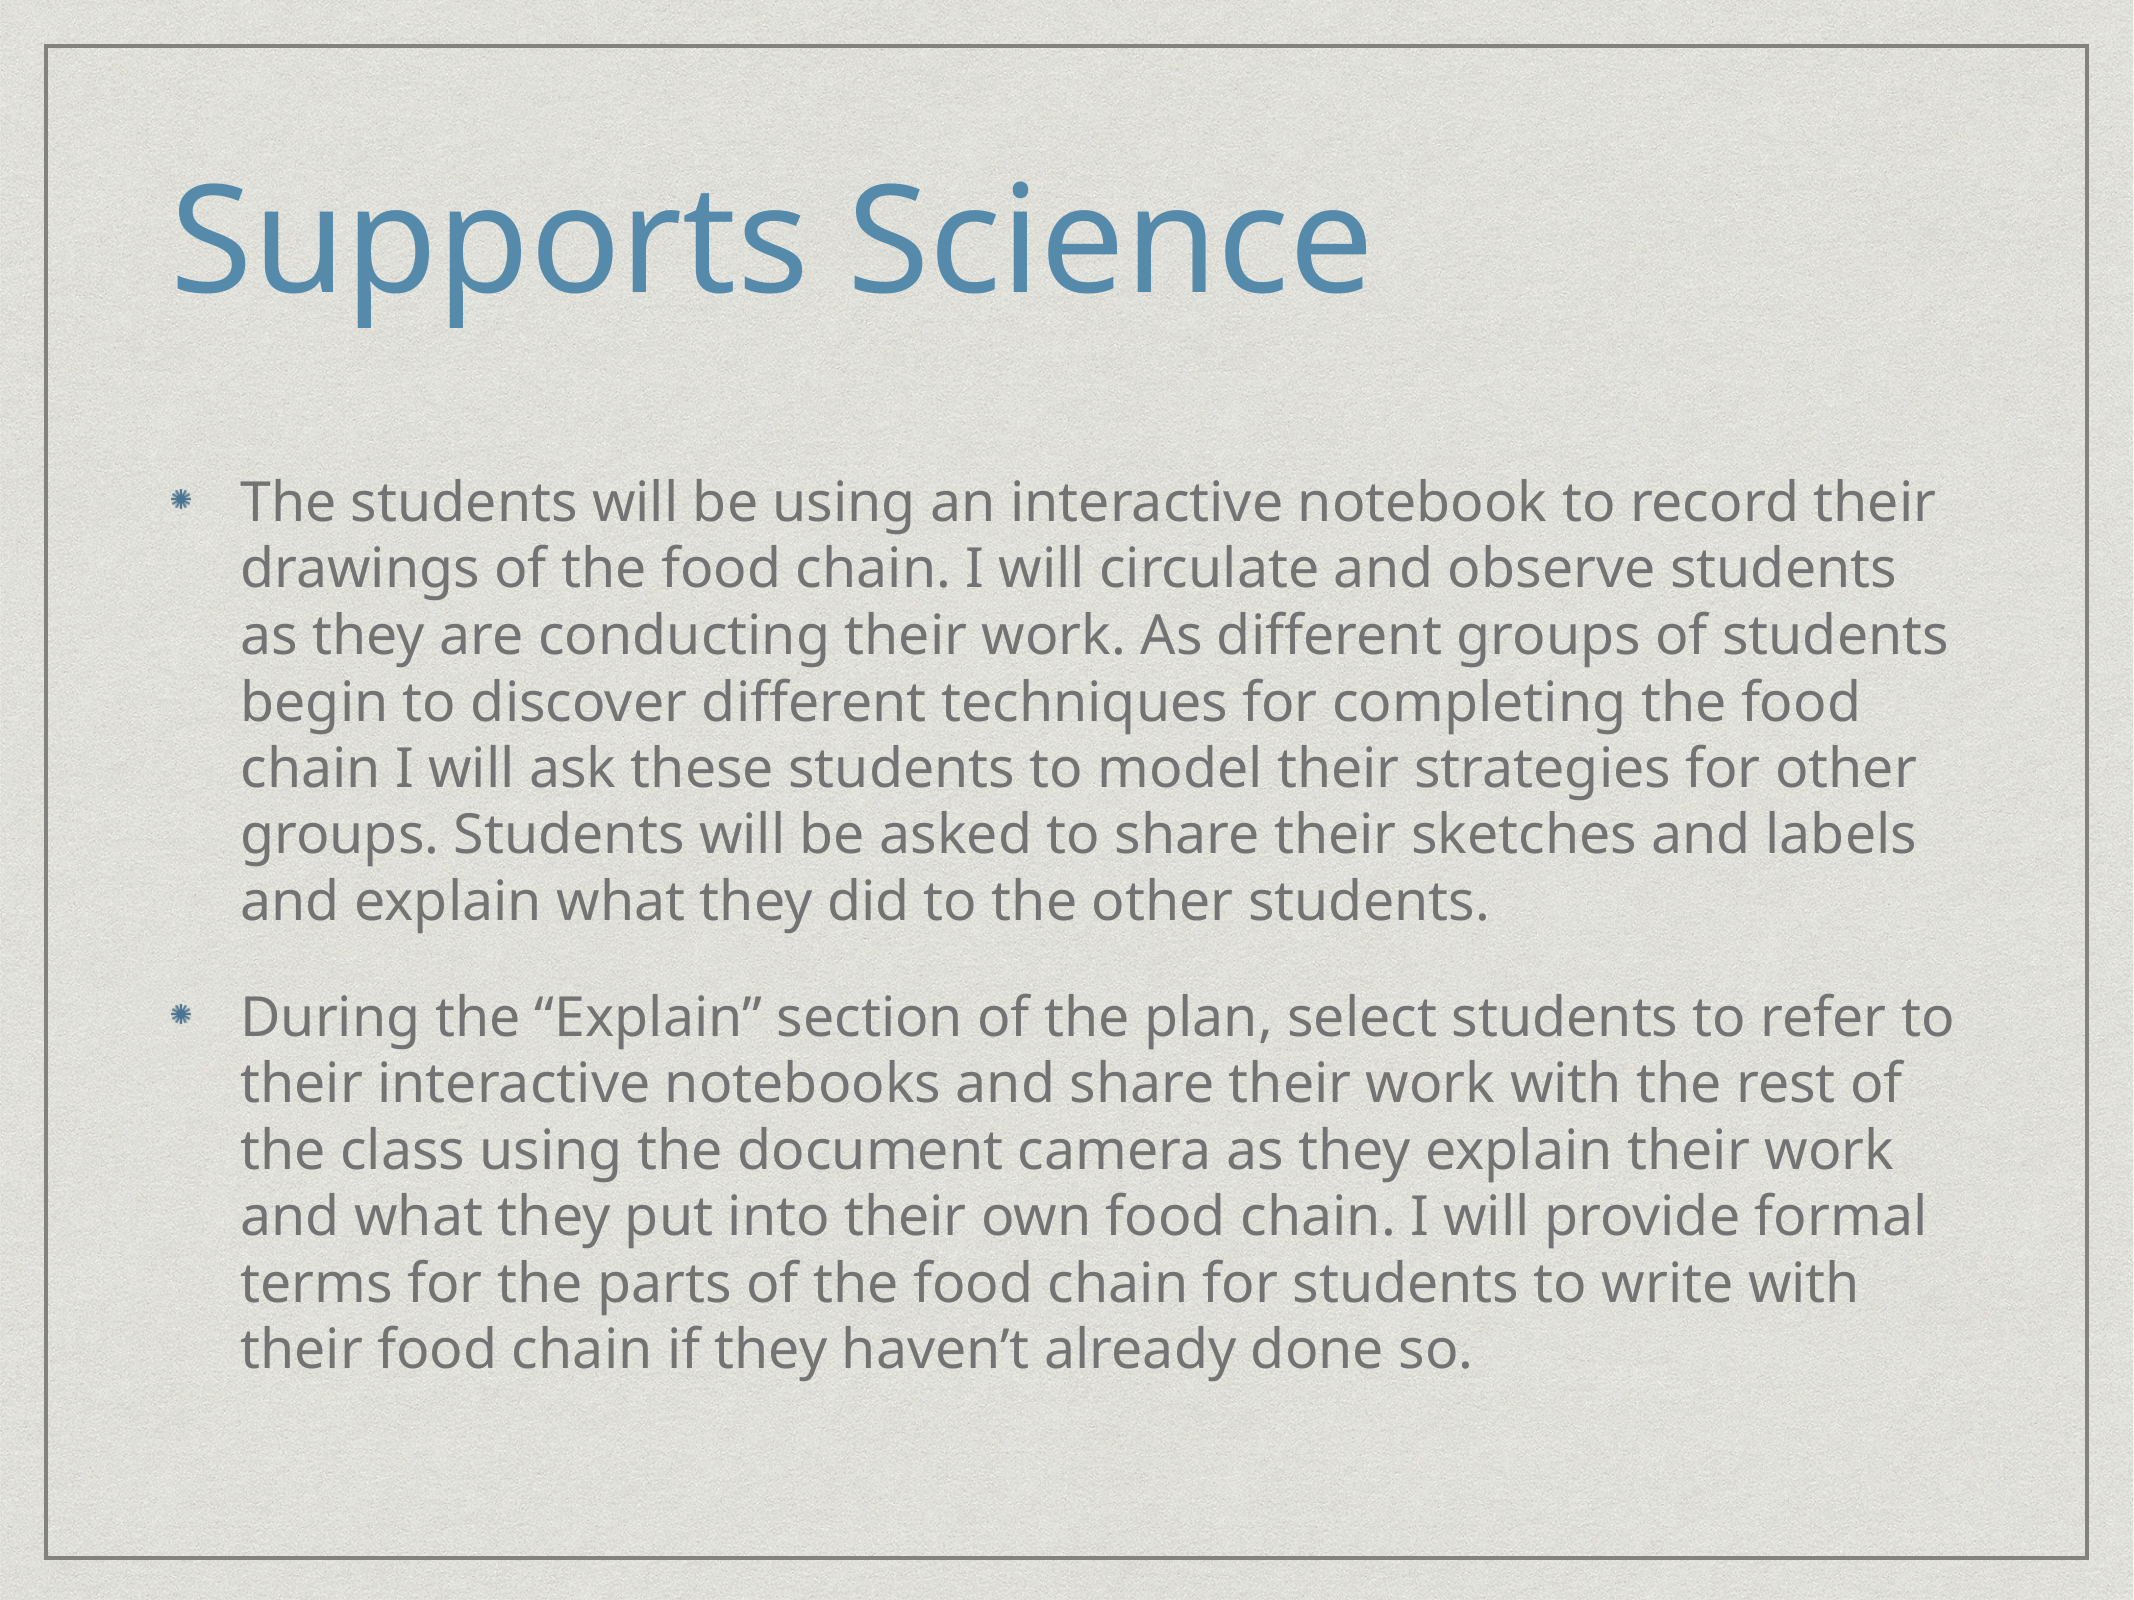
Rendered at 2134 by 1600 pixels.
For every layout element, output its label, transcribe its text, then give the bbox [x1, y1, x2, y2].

title Supports Science [170, 43, 1963, 445]
picture [0, 0, 2134, 1600]
list The students will be using an interactive notebook to record their drawings of the food chain. I will circulate and observe students as they are conducting their work. As different groups of students begin to discover different techniques for completing the food chain I will ask these students to model their strategies for other groups. Students will be asked to share their sketches and labels and explain what they did to the other students. During the “Explain” section of the plan, select students to refer to their interactive notebooks and share their work with the rest of the class using the document camera as they explain their work and what they put into their own food chain. I will provide formal terms for the parts of the food chain for students to write with their food chain if they haven’t already done so. [170, 453, 1963, 1393]
